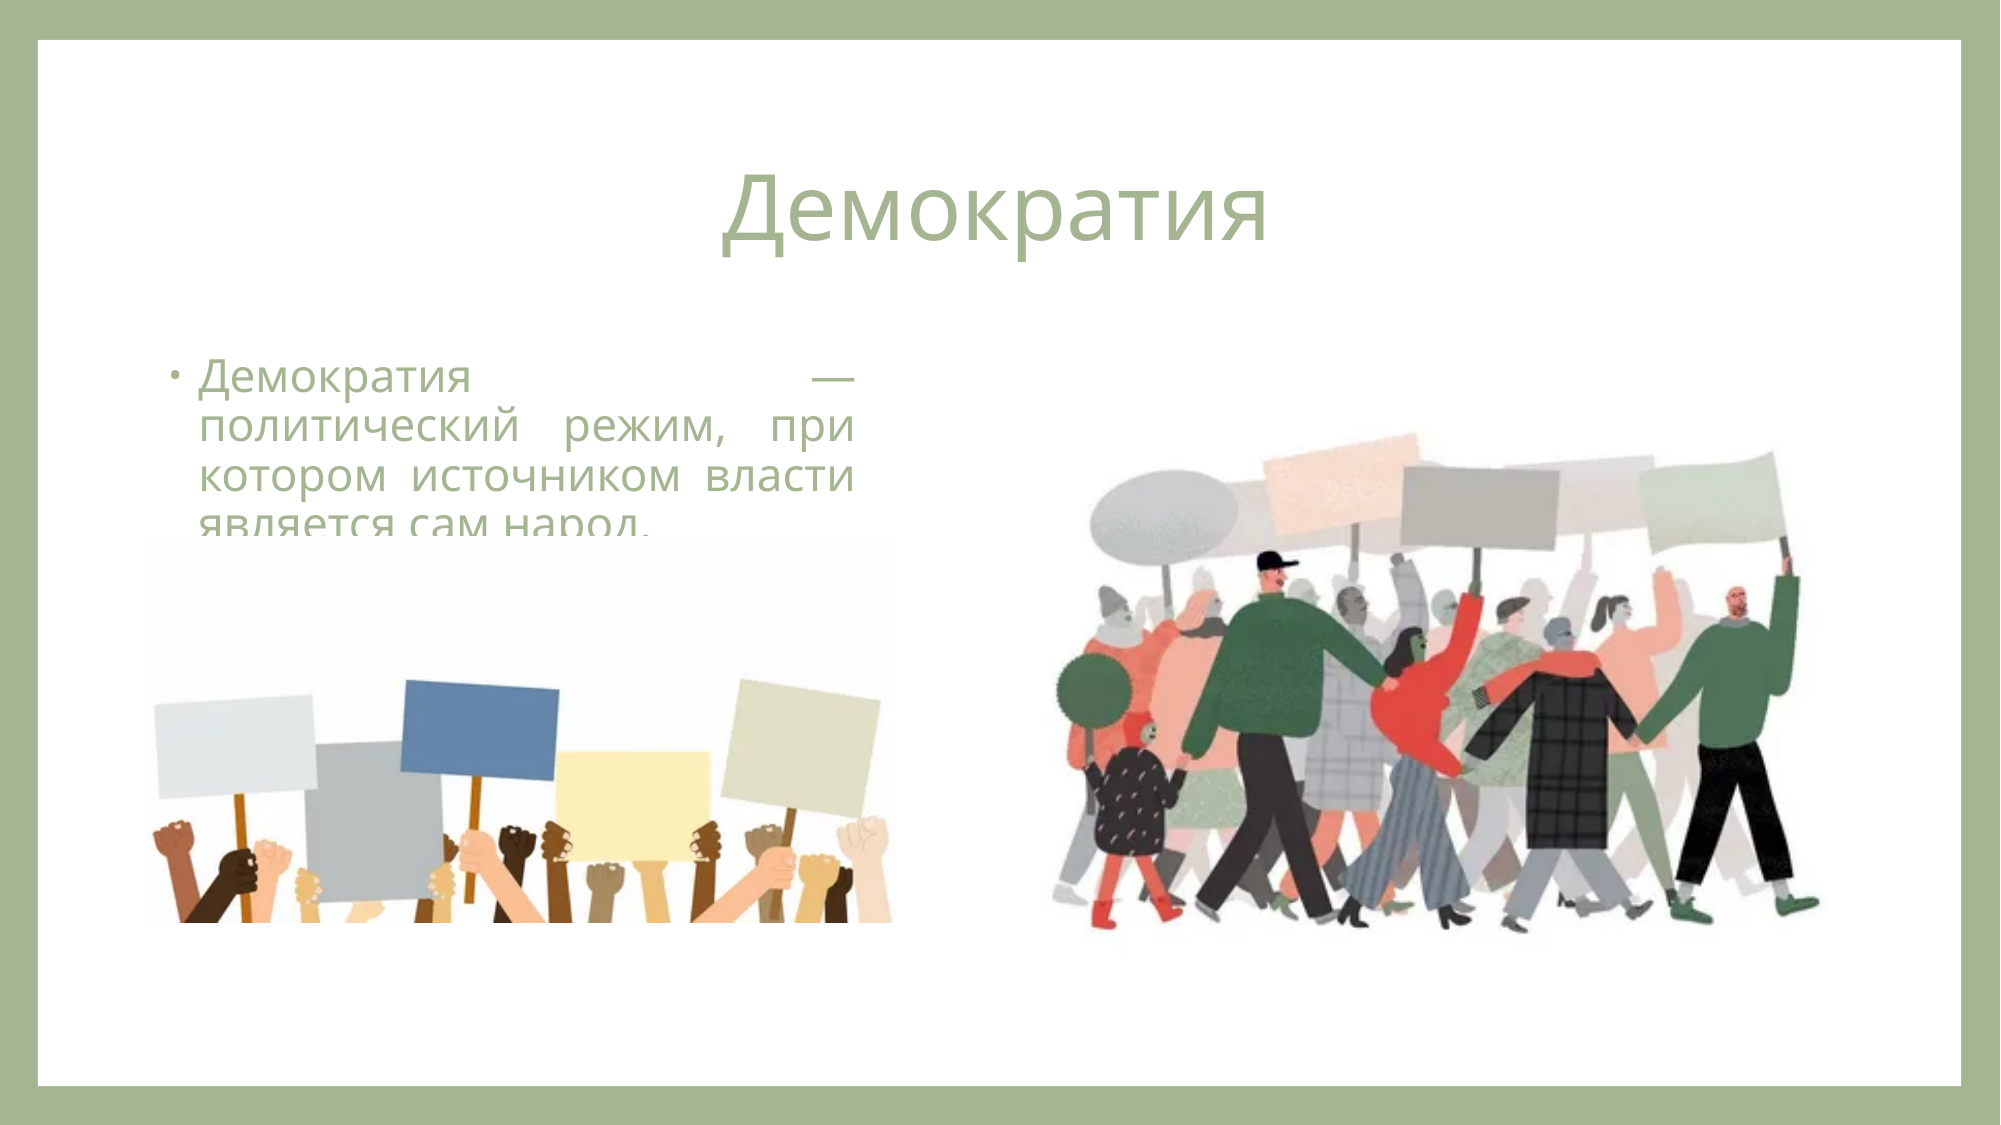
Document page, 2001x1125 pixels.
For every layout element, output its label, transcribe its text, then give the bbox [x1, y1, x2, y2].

title Демократия [187, 99, 1808, 323]
picture [986, 364, 1921, 1026]
picture [145, 536, 897, 924]
list Демократия — политический режим, при котором источником власти является сам народ. [145, 345, 872, 535]
